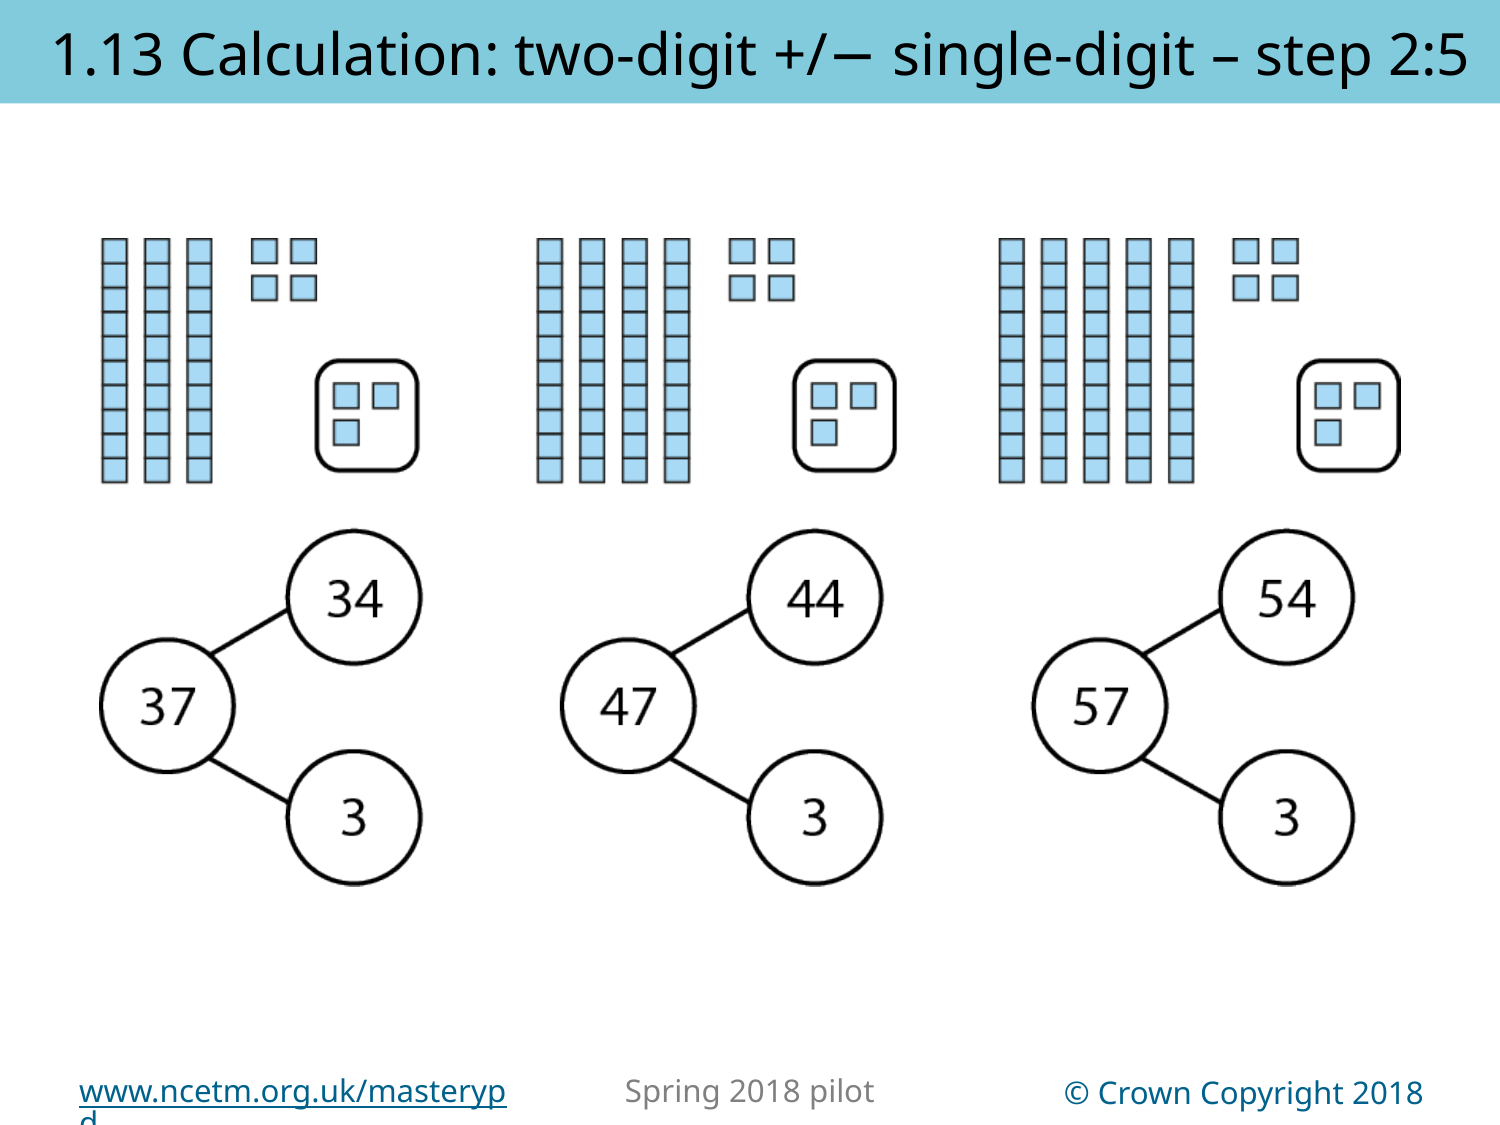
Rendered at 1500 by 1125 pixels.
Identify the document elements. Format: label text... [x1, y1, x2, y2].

list 1.13 Calculation: two-digit +/− single-digit – step 2:5 [0, 0, 1500, 104]
picture [99, 237, 1401, 888]
